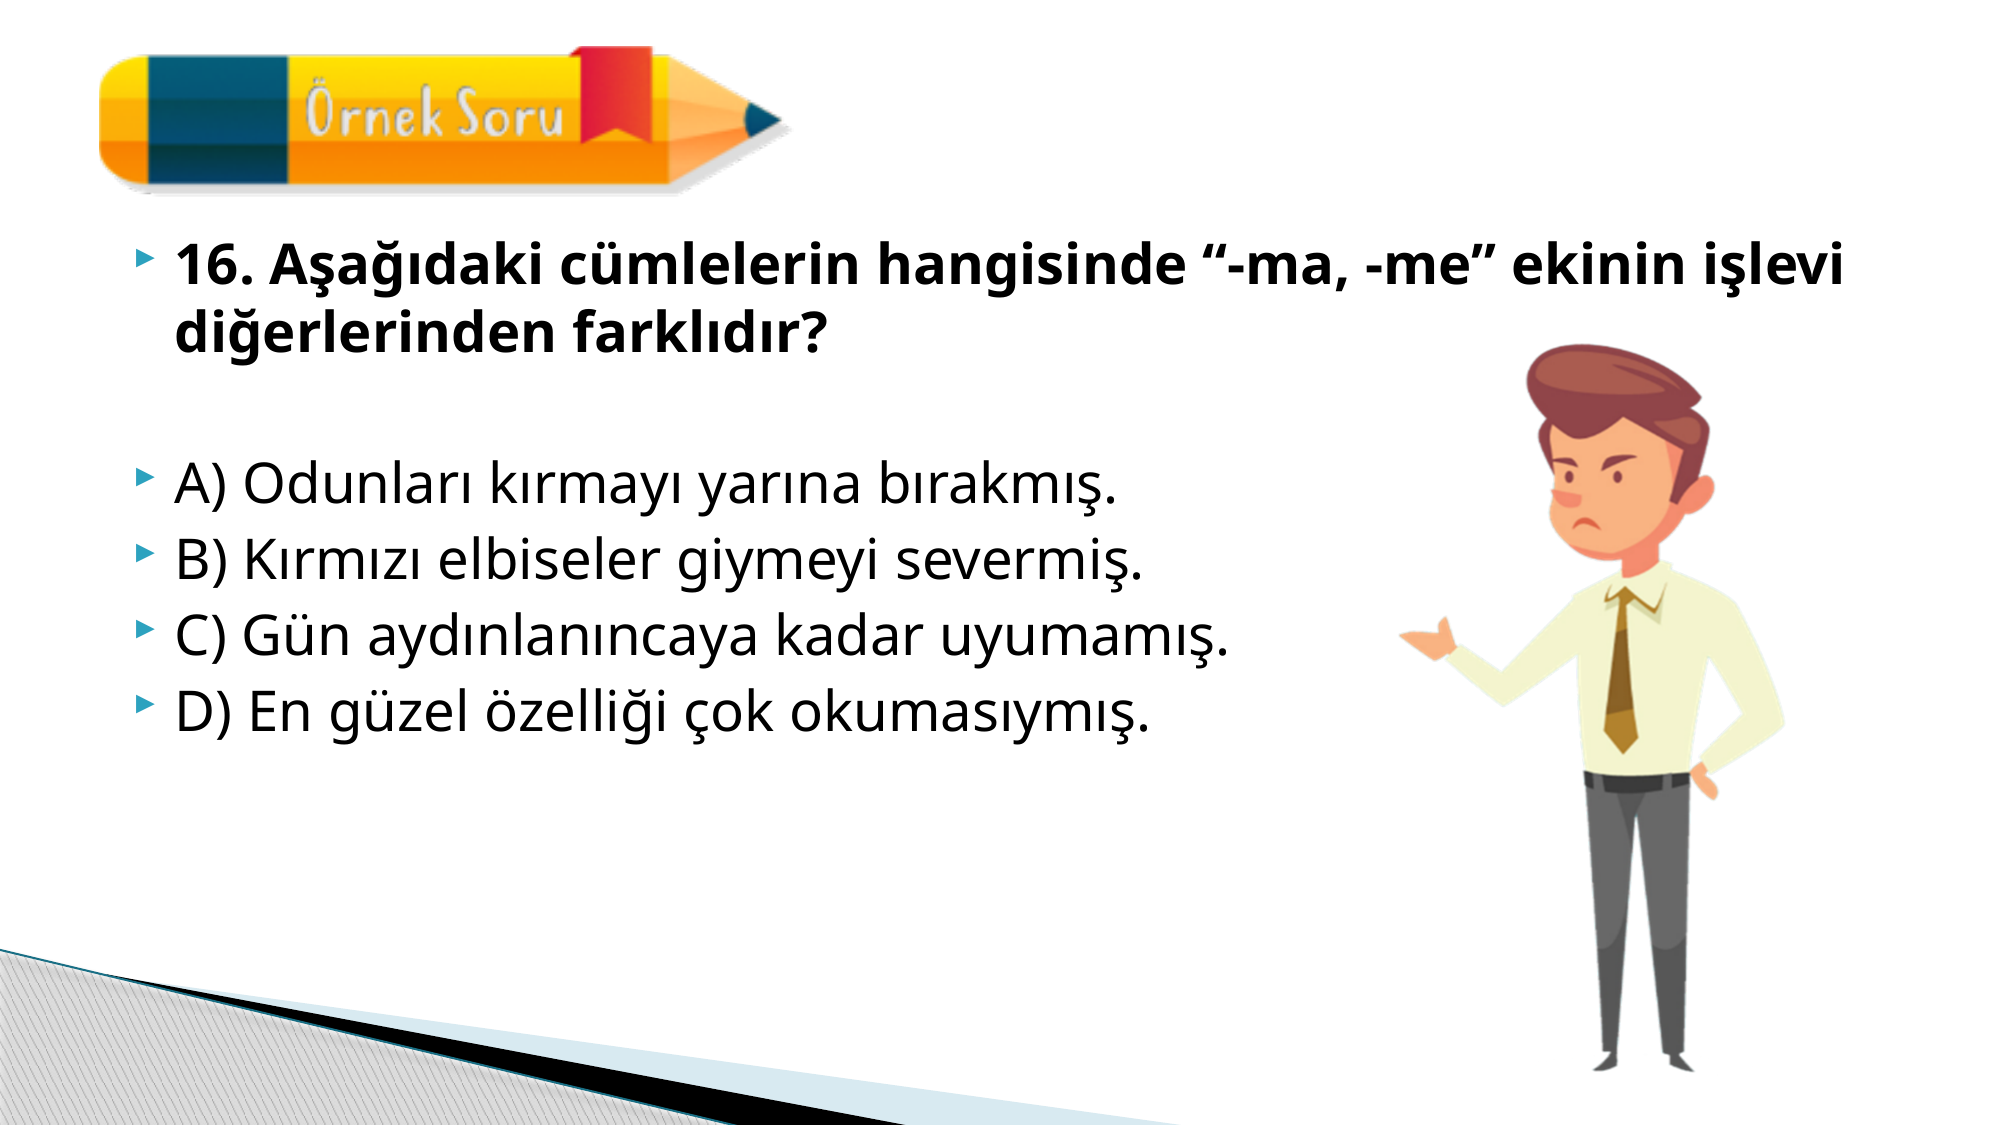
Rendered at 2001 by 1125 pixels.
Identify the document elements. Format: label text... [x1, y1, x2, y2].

picture [1341, 307, 1922, 1102]
picture [99, 46, 794, 199]
list 16. Aşağıdaki cümlelerin hangisinde “-ma, -me” ekinin işlevi diğerlerinden farklıdır? A) Odunları kırmayı yarına bırakmış. B) Kırmızı elbiseler giymeyi severmiş. C) Gün aydınlanıncaya kadar uyumamış. D) En güzel özelliği çok okumasıymış. [99, 221, 1900, 986]
